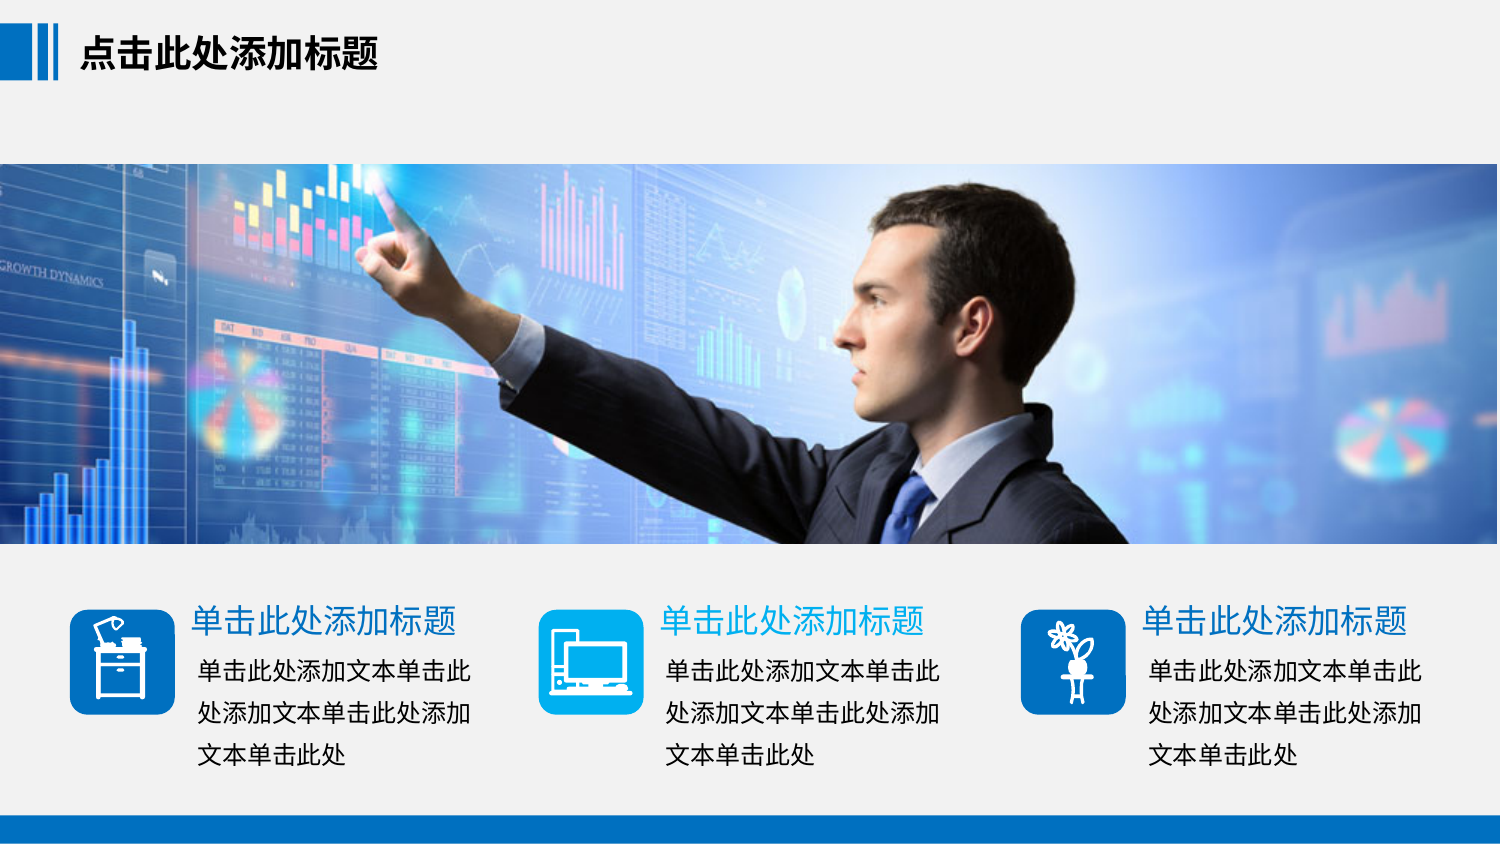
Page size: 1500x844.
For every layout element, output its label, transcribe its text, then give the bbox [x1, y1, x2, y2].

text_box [69, 603, 482, 767]
text_box [0, 815, 1500, 844]
text_box [0, 23, 33, 81]
text_box 点击此处添加标题 [67, 24, 393, 82]
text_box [538, 603, 951, 767]
text_box [37, 23, 48, 81]
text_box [1020, 603, 1433, 767]
picture [0, 163, 1498, 544]
text_box [53, 23, 59, 81]
